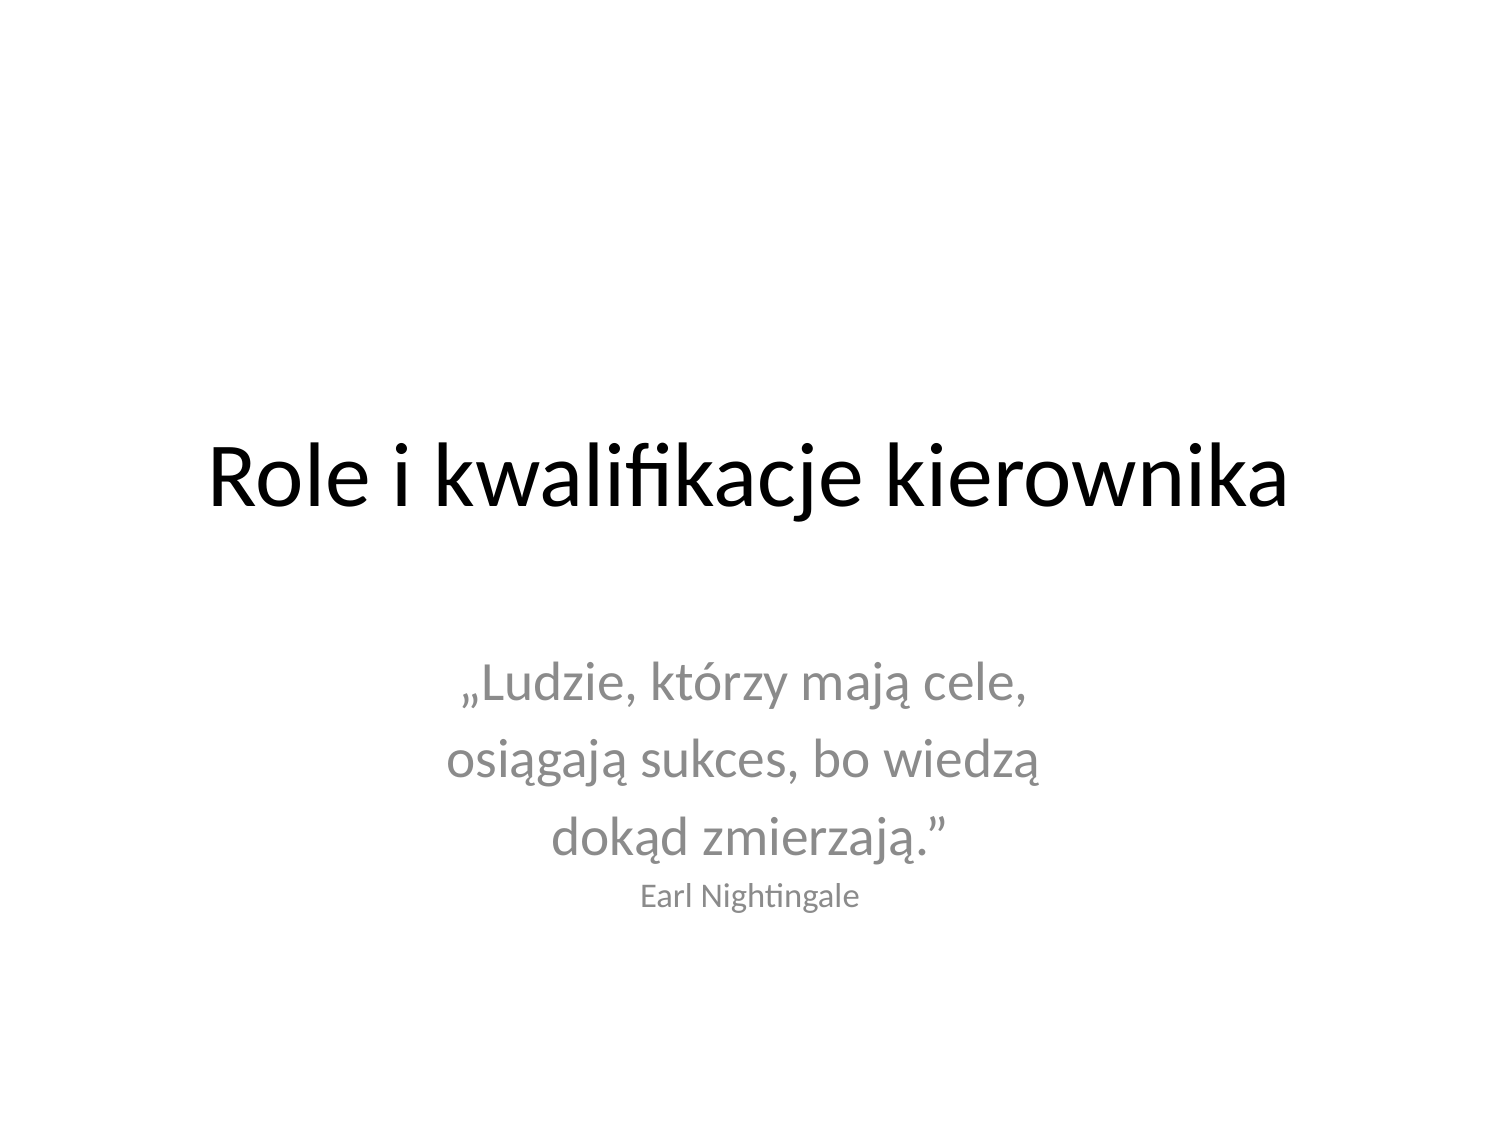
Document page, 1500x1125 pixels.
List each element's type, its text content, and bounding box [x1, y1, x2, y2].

title Role i kwalifikacje kierownika [112, 349, 1388, 591]
subtitle „Ludzie, którzy mają cele, osiągają sukces, bo wiedzą dokąd zmierzają.” Earl Nightingale [225, 637, 1275, 925]
